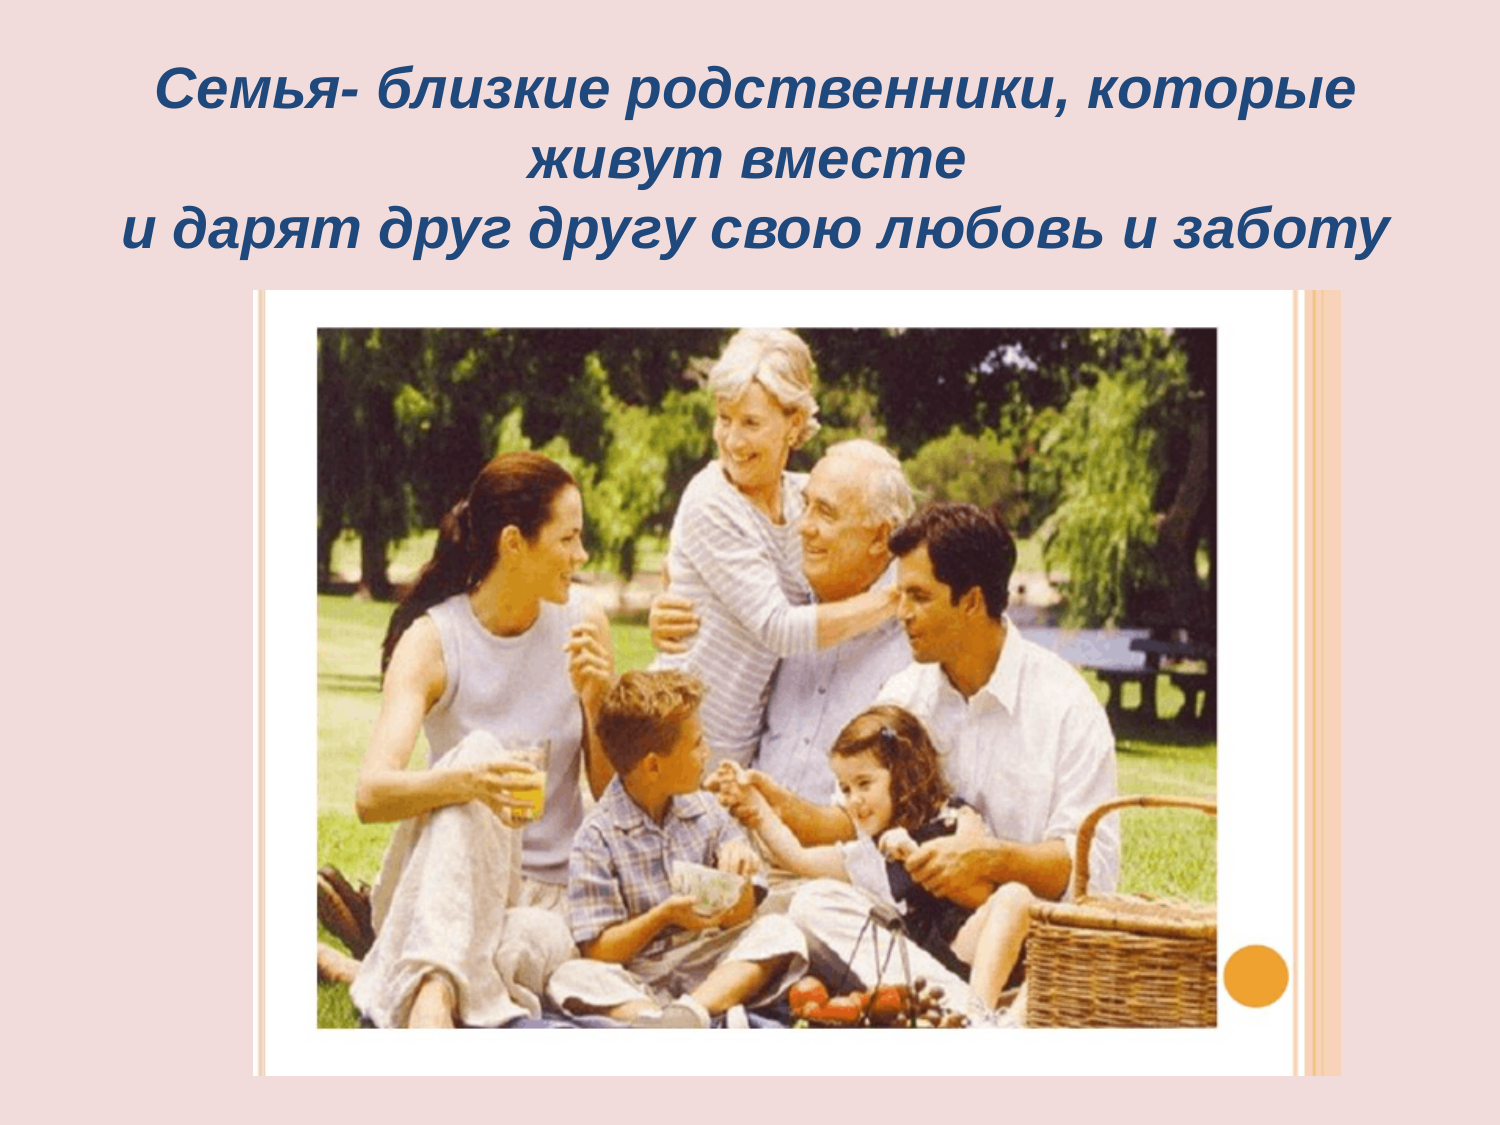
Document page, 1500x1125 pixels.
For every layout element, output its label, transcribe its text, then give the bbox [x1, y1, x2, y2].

picture [253, 290, 1341, 1077]
text_box Семья- близкие родственники, которые живут вместе и дарят друг другу свою любовь и заботу [53, 42, 1459, 268]
